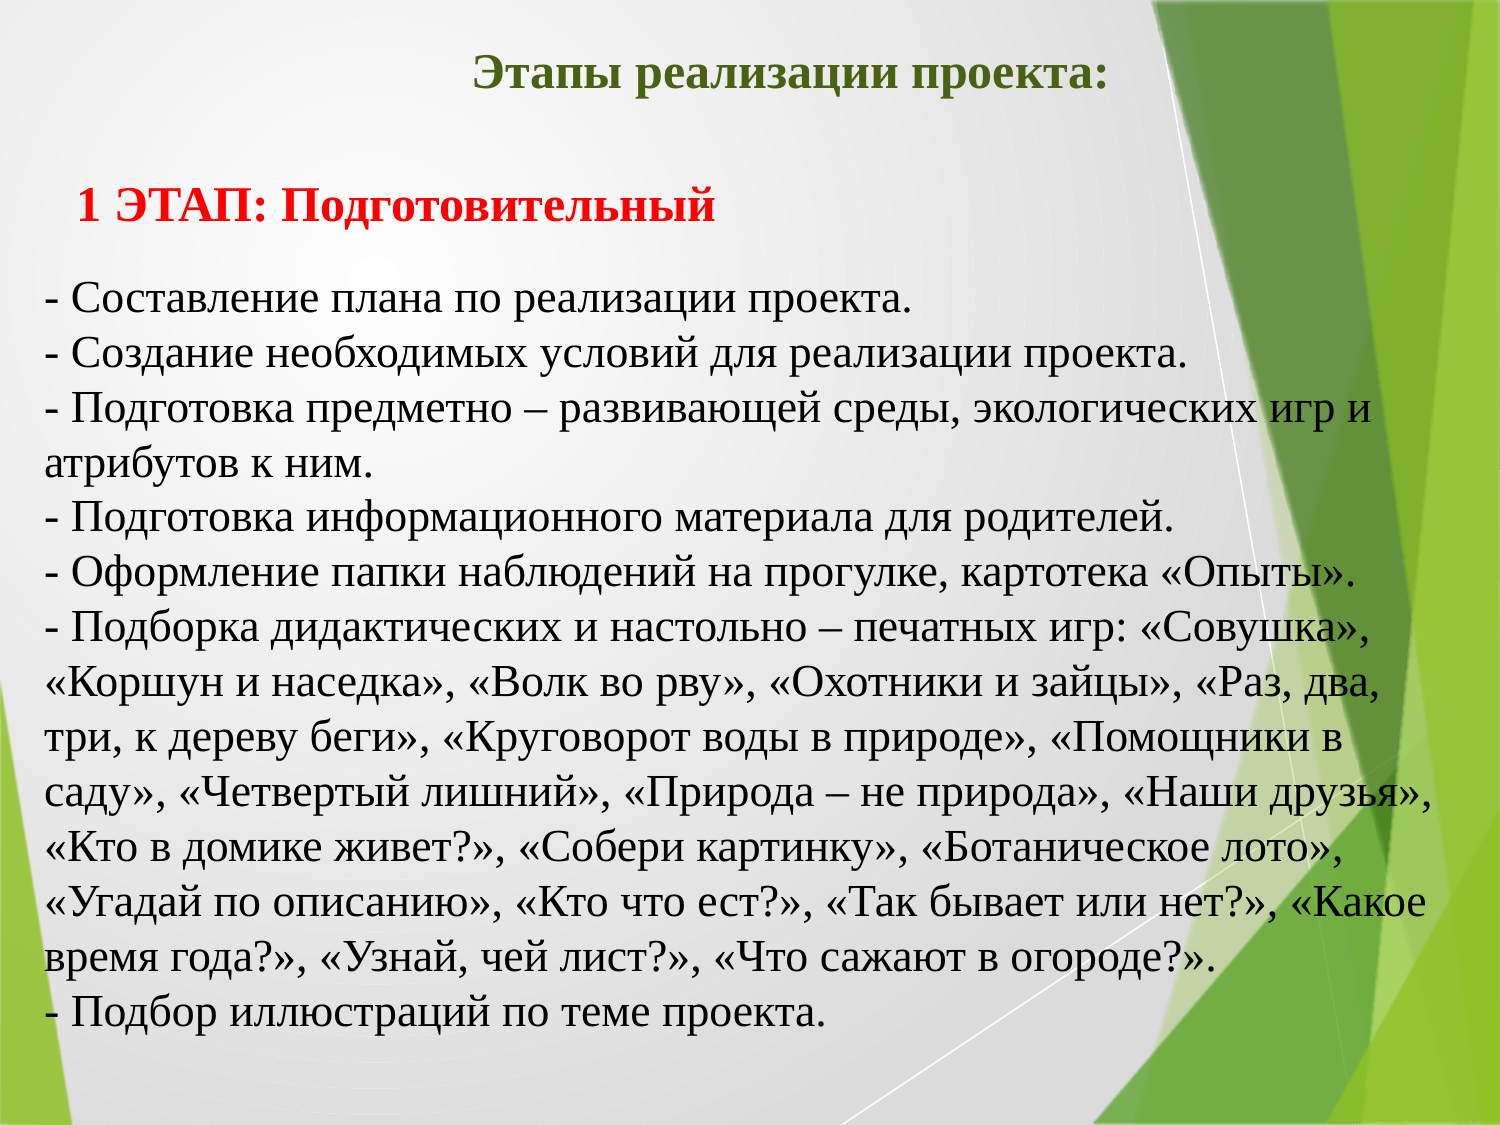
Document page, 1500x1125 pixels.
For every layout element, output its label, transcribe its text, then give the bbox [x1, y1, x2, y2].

text_box Этапы реализации проекта: [147, 30, 1435, 106]
text_box 1 ЭТАП: Подготовительный [62, 163, 732, 239]
text_box - Составление плана по реализации проекта. - Создание необходимых условий для реализации проекта. - Подготовка предметно – развивающей среды, экологических игр и атрибутов к ним. - Подготовка информационного материала для родителей. - Оформление папки наблюдений на прогулке, картотека «Опыты». - Подборка дидактических и настольно – печатных игр: «Совушка», «Коршун и наседка», «Волк во рву», «Охотники и зайцы», «Раз, два, три, к дереву беги», «Круговорот воды в природе», «Помощники в саду», «Четвертый лишний», «Природа – не природа», «Наши друзья», «Кто в домике живет?», «Собери картинку», «Ботаническое лото», «Угадай по описанию», «Кто что ест?», «Так бывает или нет?», «Какое время года?», «Узнай, чей лист?», «Что сажают в огороде?». - Подбор иллюстраций по теме проекта. [29, 258, 1471, 1089]
